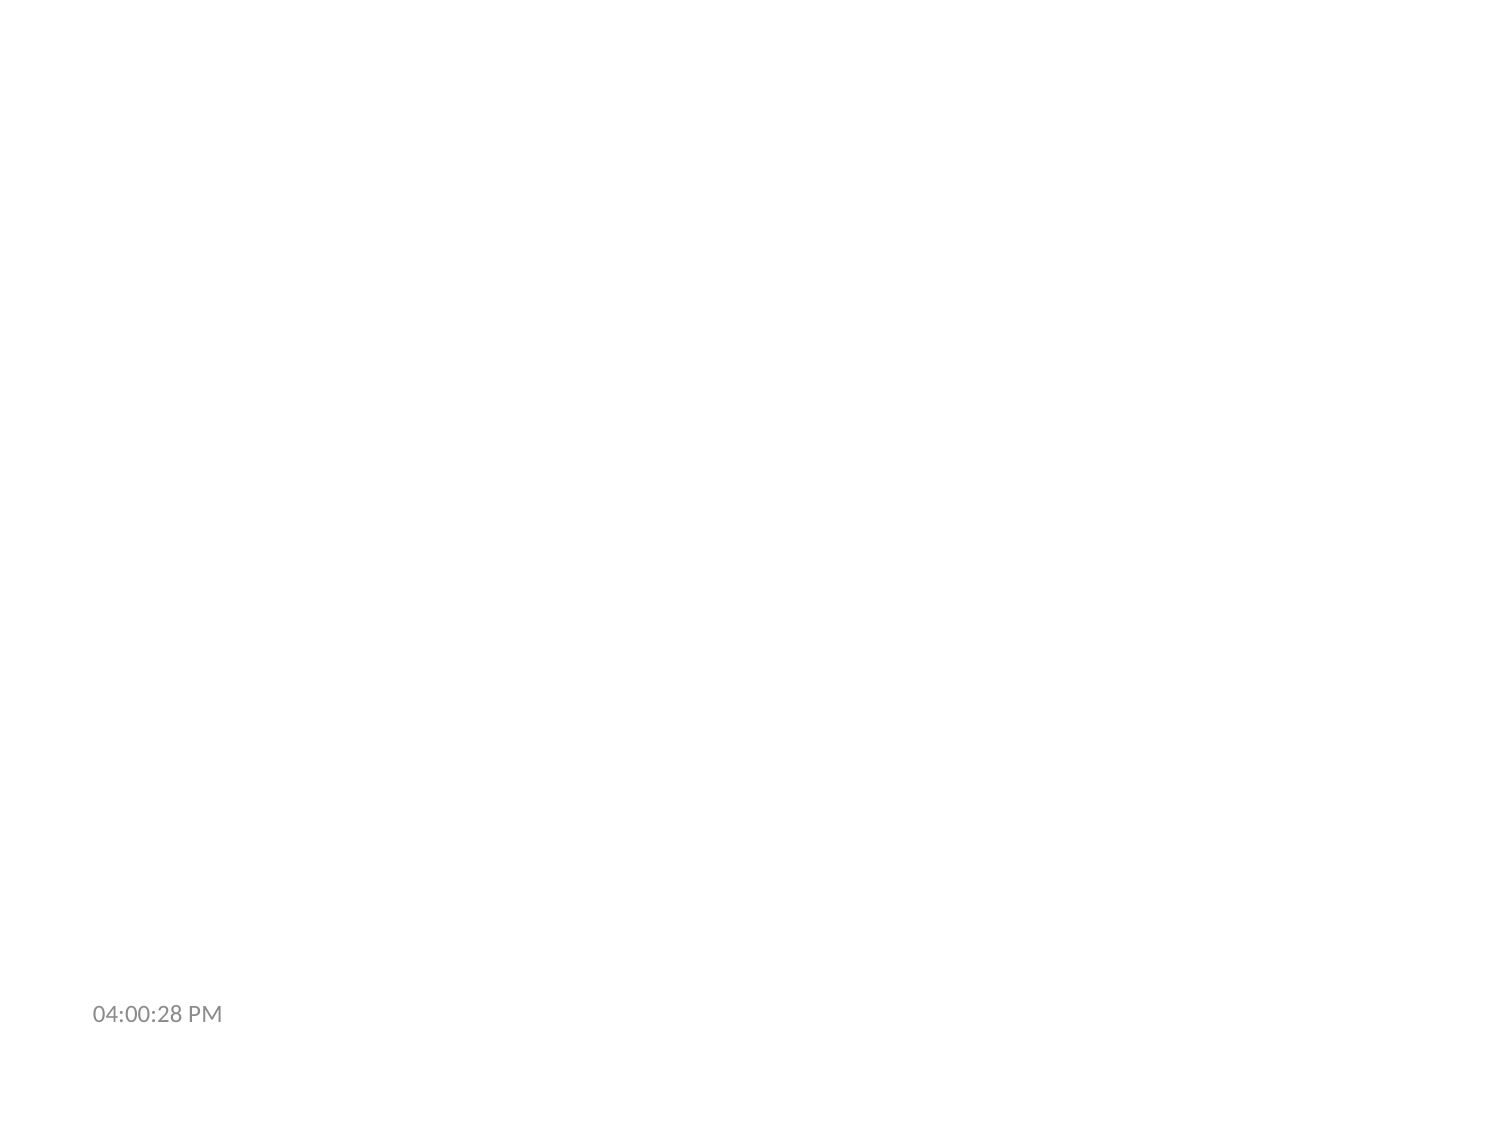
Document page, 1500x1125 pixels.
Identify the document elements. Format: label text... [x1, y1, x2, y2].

text_box 3:35:09 PM [77, 982, 428, 1043]
